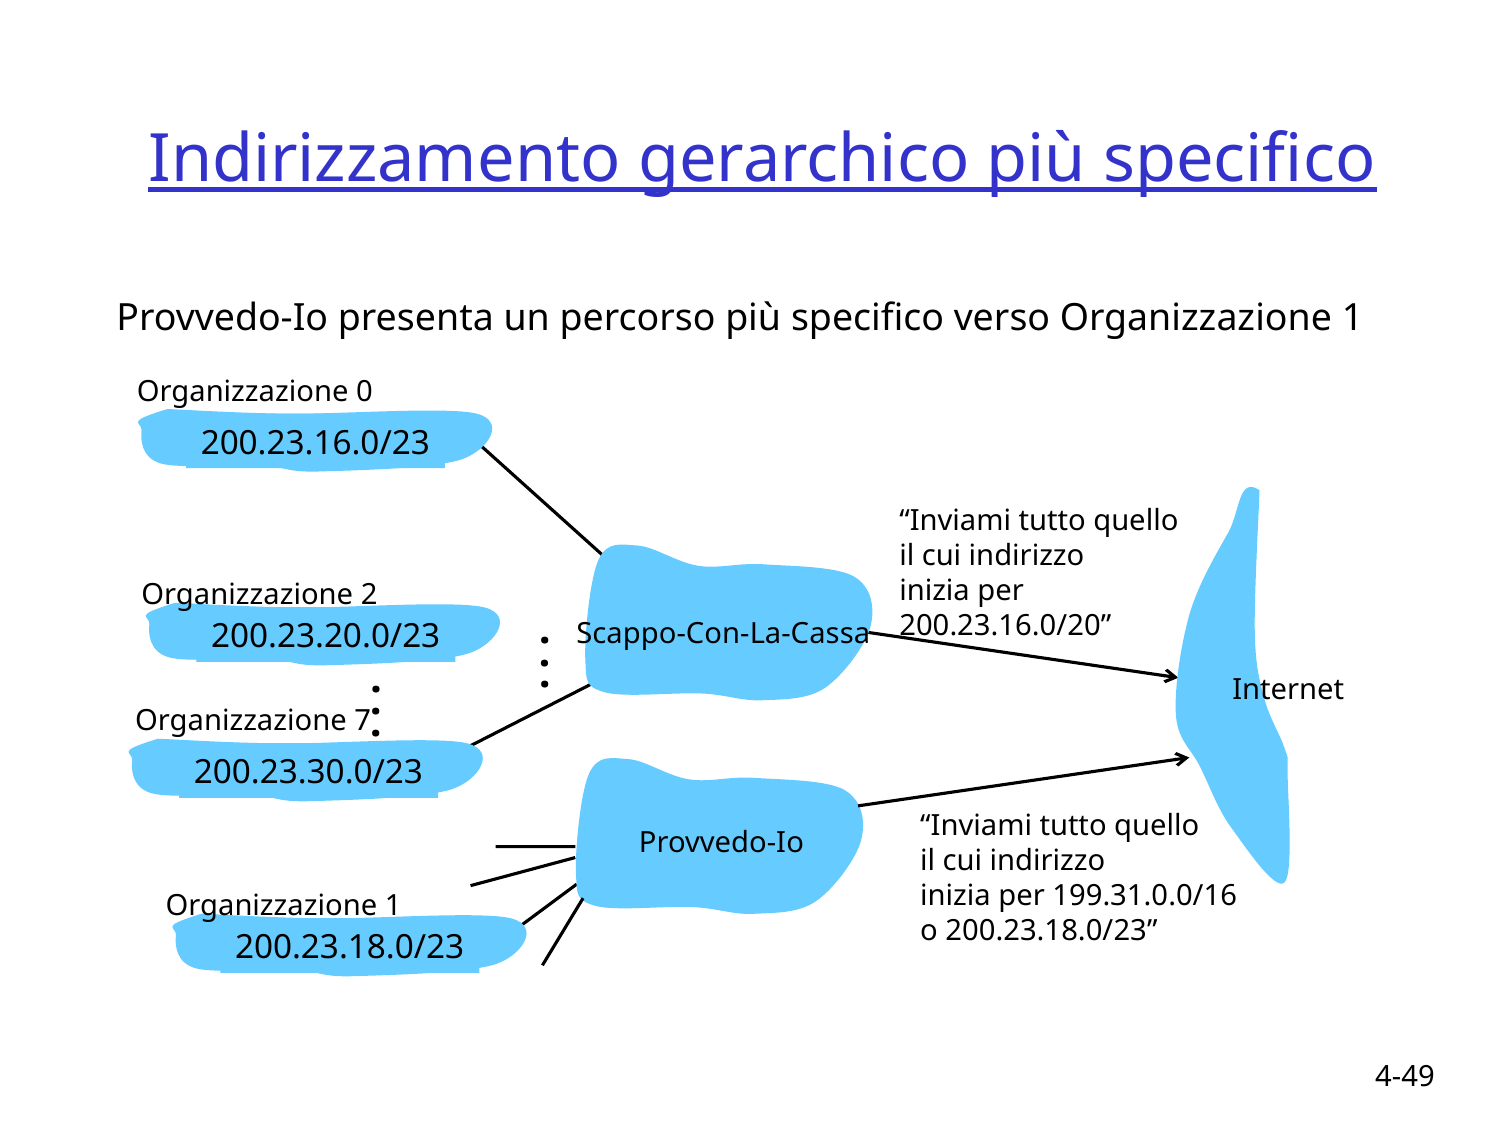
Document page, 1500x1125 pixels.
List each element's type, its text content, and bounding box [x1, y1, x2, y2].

text_box Organizzazione 1 [150, 878, 417, 929]
text_box Internet [1217, 662, 1360, 713]
text_box [588, 544, 873, 606]
text_box Organizzazione 7 [120, 694, 346, 734]
text_box [911, 752, 1190, 798]
text_box “Inviami tutto quello il cui indirizzo inizia per 200.23.16.0/20” [884, 494, 1194, 649]
slide_number 4-49 [1338, 1049, 1451, 1125]
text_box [520, 594, 570, 704]
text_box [112, 735, 498, 803]
text_box [575, 758, 864, 914]
text_box Provvedo-Io [624, 816, 820, 901]
text_box [1175, 486, 1290, 884]
text_box Organizzazione 0 [122, 364, 388, 405]
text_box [130, 599, 515, 667]
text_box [122, 405, 507, 473]
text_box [351, 642, 401, 753]
text_box Provvedo-Io presenta un percorso più specifico verso Organizzazione 1 [101, 285, 1380, 346]
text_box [156, 910, 541, 978]
text_box [585, 657, 855, 701]
text_box “Inviami tutto quello il cui indirizzo inizia per 199.31.0.0/16 o 200.23.18.0/23” [905, 798, 1253, 954]
title Indirizzamento gerarchico più specifico [80, 61, 1446, 250]
text_box [980, 649, 1177, 683]
text_box Scappo-Con-La-Cassa [574, 606, 886, 657]
text_box Organizzazione 2 [126, 567, 393, 602]
